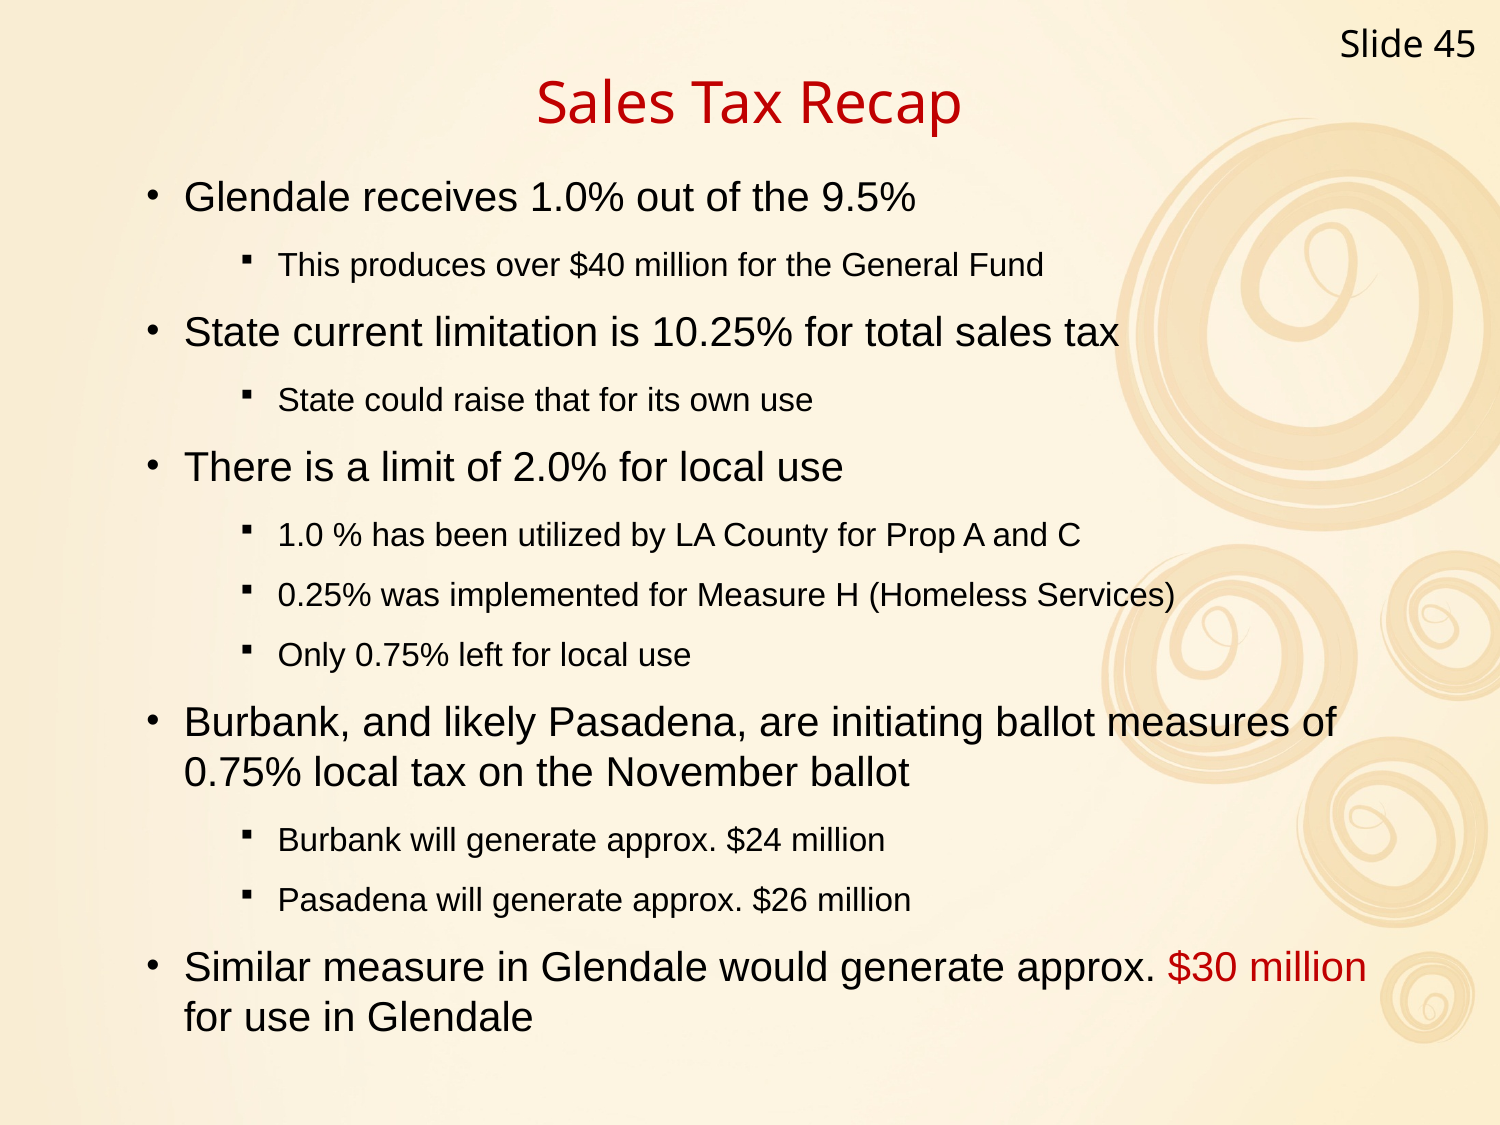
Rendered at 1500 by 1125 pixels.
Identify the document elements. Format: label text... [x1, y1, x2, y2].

text_box Glendale receives 1.0% out of the 9.5% This produces over $40 million for the General Fund State current limitation is 10.25% for total sales tax State could raise that for its own use There is a limit of 2.0% for local use 1.0 % has been utilized by LA County for Prop A and C 0.25% was implemented for Measure H (Homeless Services) Only 0.75% left for local use Burbank, and likely Pasadena, are initiating ballot measures of 0.75% local tax on the November ballot Burbank will generate approx. $24 million Pasadena will generate approx. $26 million Similar measure in Glendale would generate approx. $30 million for use in Glendale [74, 162, 1425, 925]
text_box Sales Tax Recap [74, 24, 1425, 162]
text_box Slide 45 [1325, 12, 1500, 88]
picture [0, 0, 1500, 1125]
